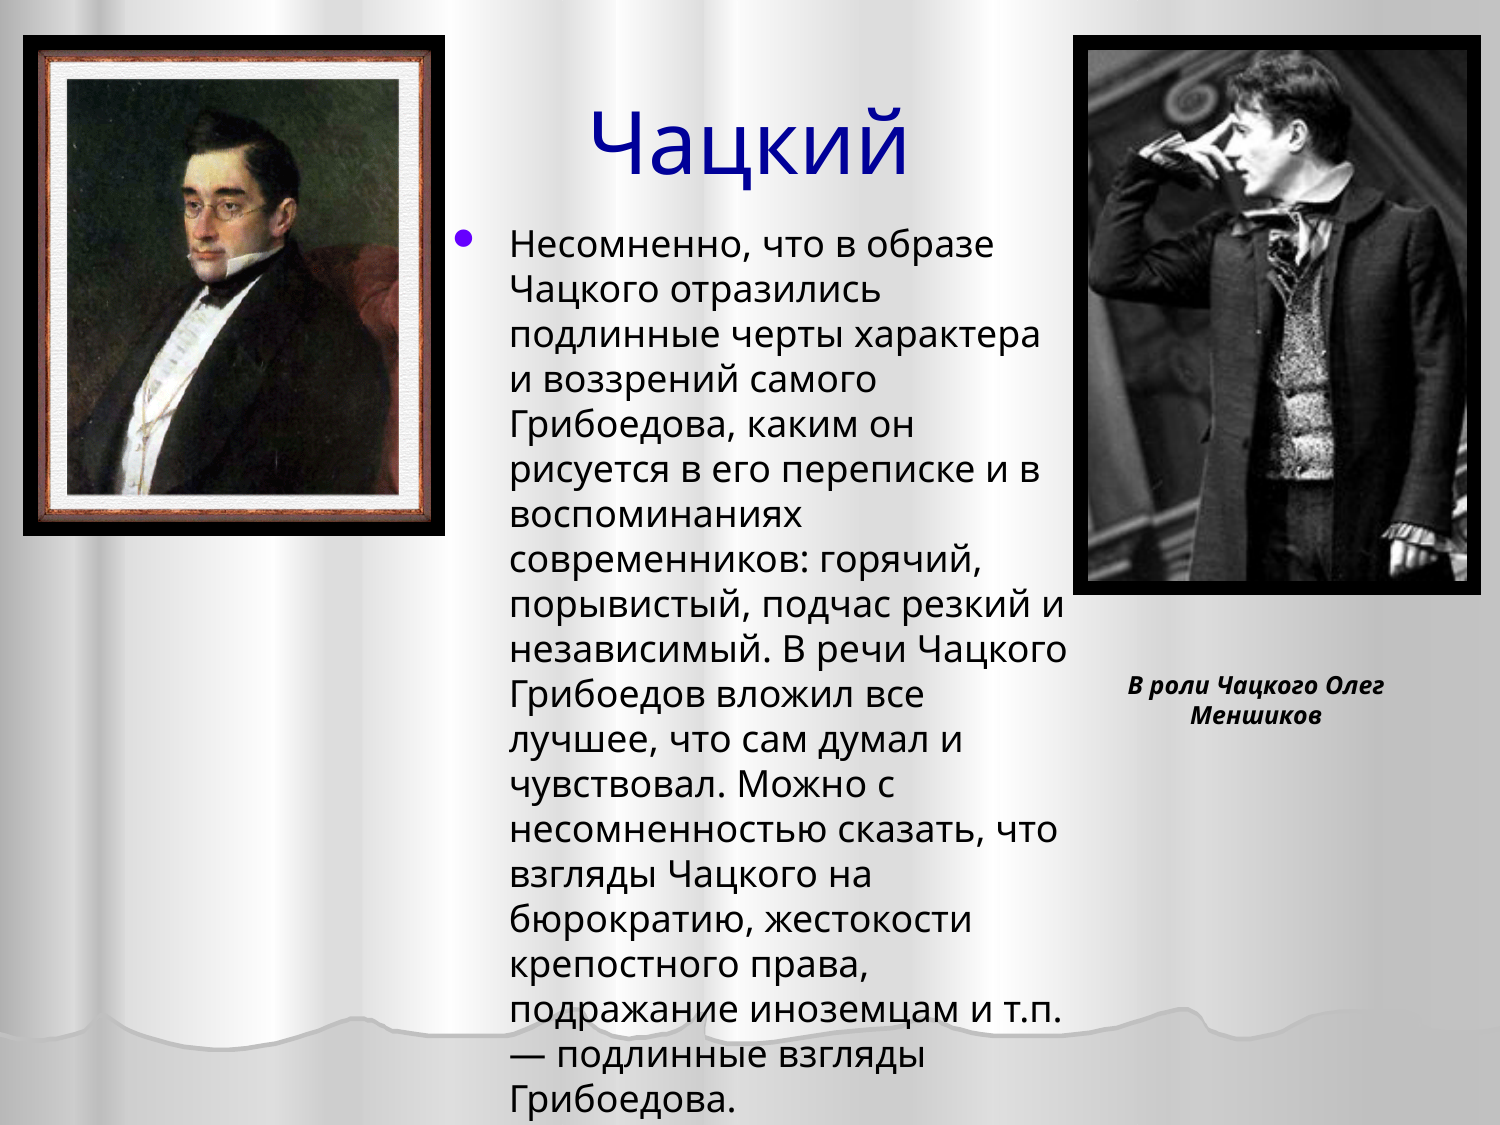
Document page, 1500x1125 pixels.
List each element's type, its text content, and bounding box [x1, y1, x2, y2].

list Несомненно, что в образе Чацкого отразились подлинные черты характера и воззрений самого Грибоедова, каким он рисуется в его переписке и в воспоминаниях современников: горячий, порывистый, подчас резкий и независимый. В речи Чацкого Грибоедов вложил все лучшее, что сам думал и чувствовал. Можно с несомненностью сказать, что взгляды Чацкого на бюрократию, жестокости крепостного права, подражание иноземцам и т.п. — подлинные взгляды Грибоедова. [437, 212, 1088, 956]
picture [37, 49, 431, 523]
text_box В роли Чацкого Олег Меншиков [1050, 662, 1463, 738]
title Чацкий [445, 45, 1073, 212]
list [1087, 49, 1467, 582]
